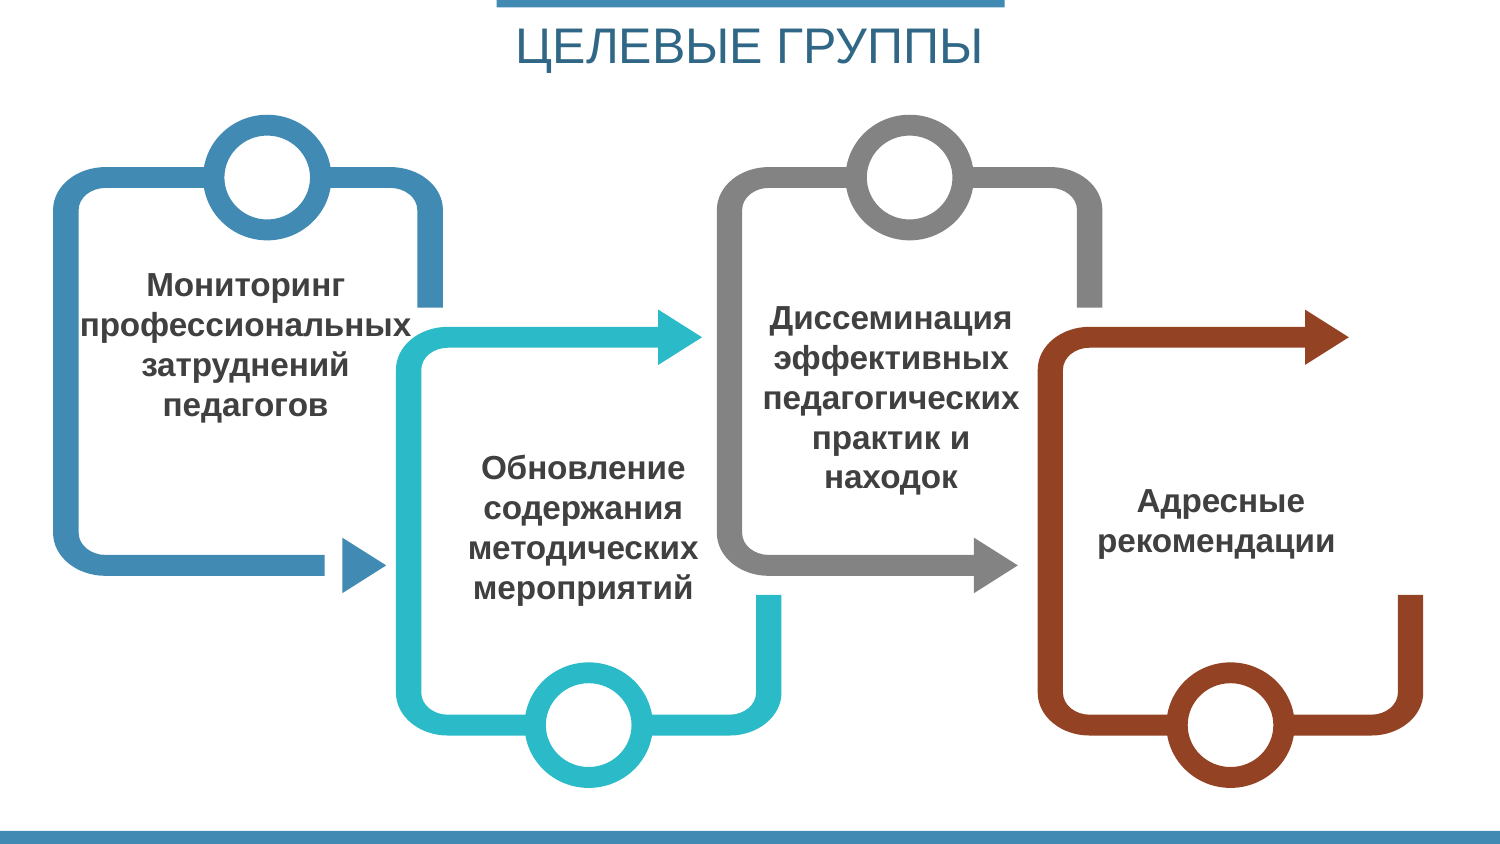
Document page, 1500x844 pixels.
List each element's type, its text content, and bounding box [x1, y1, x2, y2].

list ЦЕЛЕВЫЕ ГРУППЫ [0, 0, 1500, 92]
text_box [52, 114, 1424, 789]
